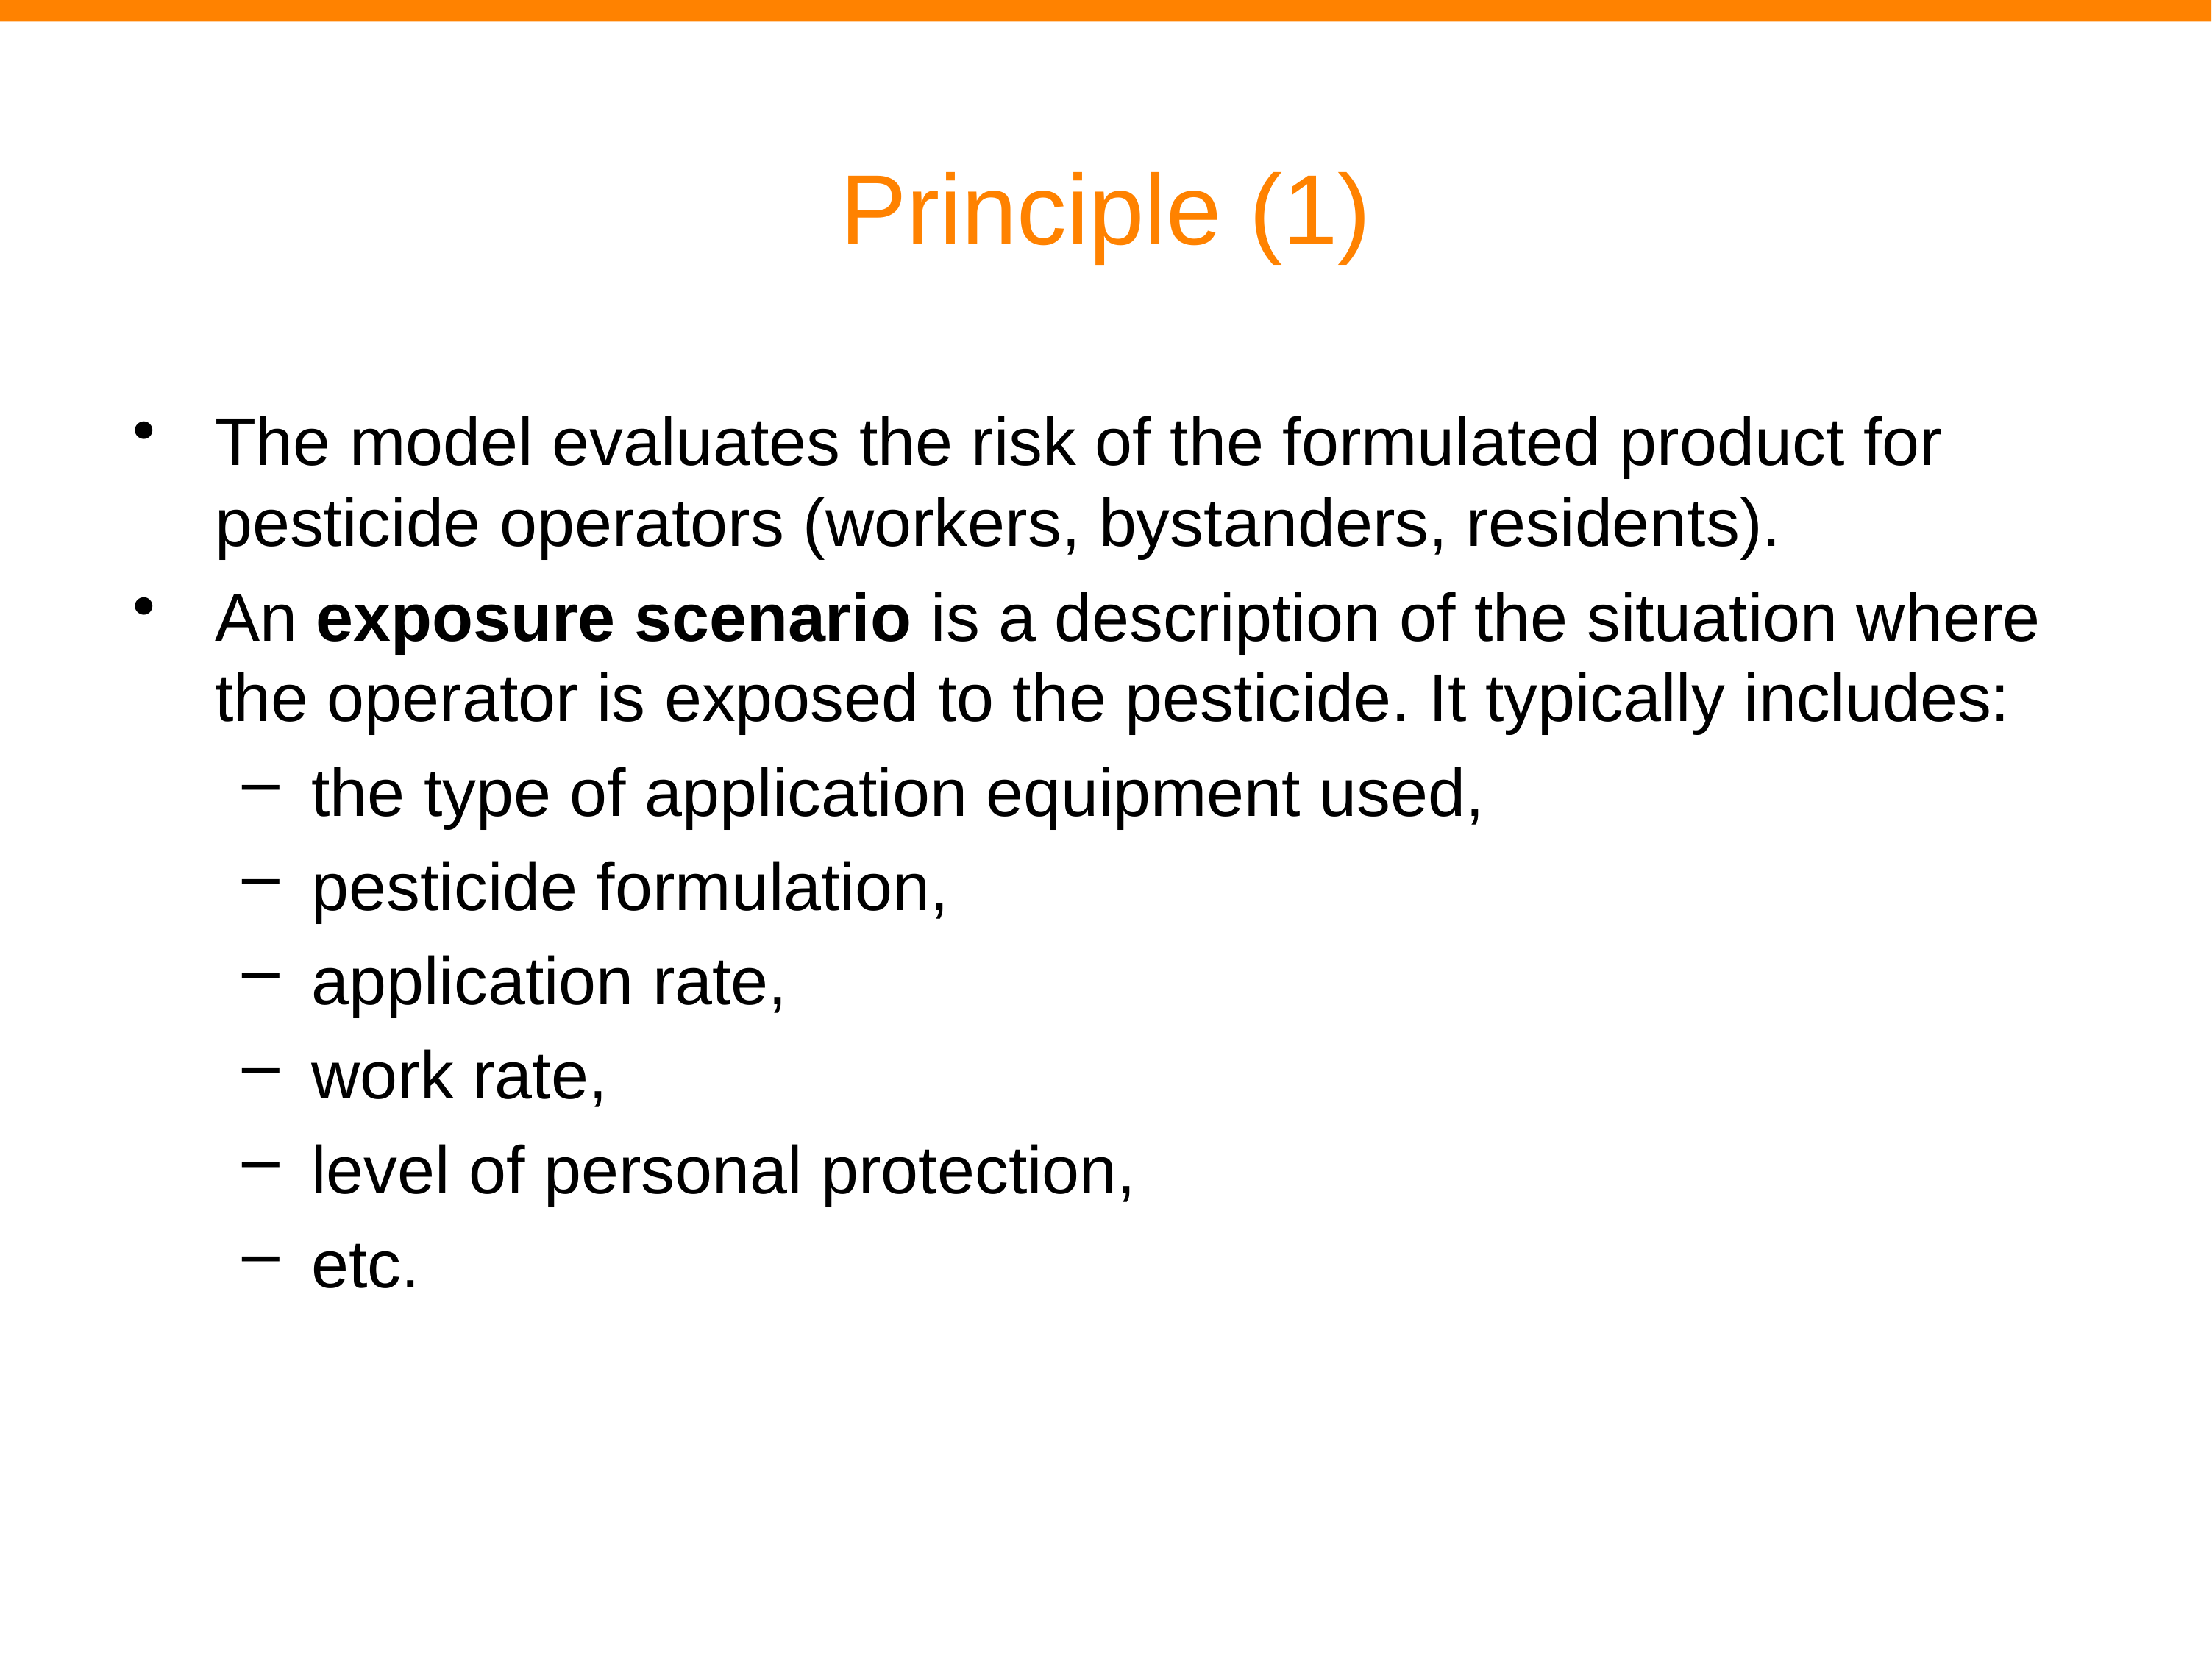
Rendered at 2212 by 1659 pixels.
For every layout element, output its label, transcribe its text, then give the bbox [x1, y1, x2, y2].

list The model evaluates the risk of the formulated product for pesticide operators (workers, bystanders, residents). An exposure scenario is a description of the situation where the operator is exposed to the pesticide. It typically includes: the type of application equipment used, pesticide formulation, application rate, work rate, level of personal protection, etc. [110, 387, 2101, 1482]
title Principle (1) [110, 66, 2101, 344]
